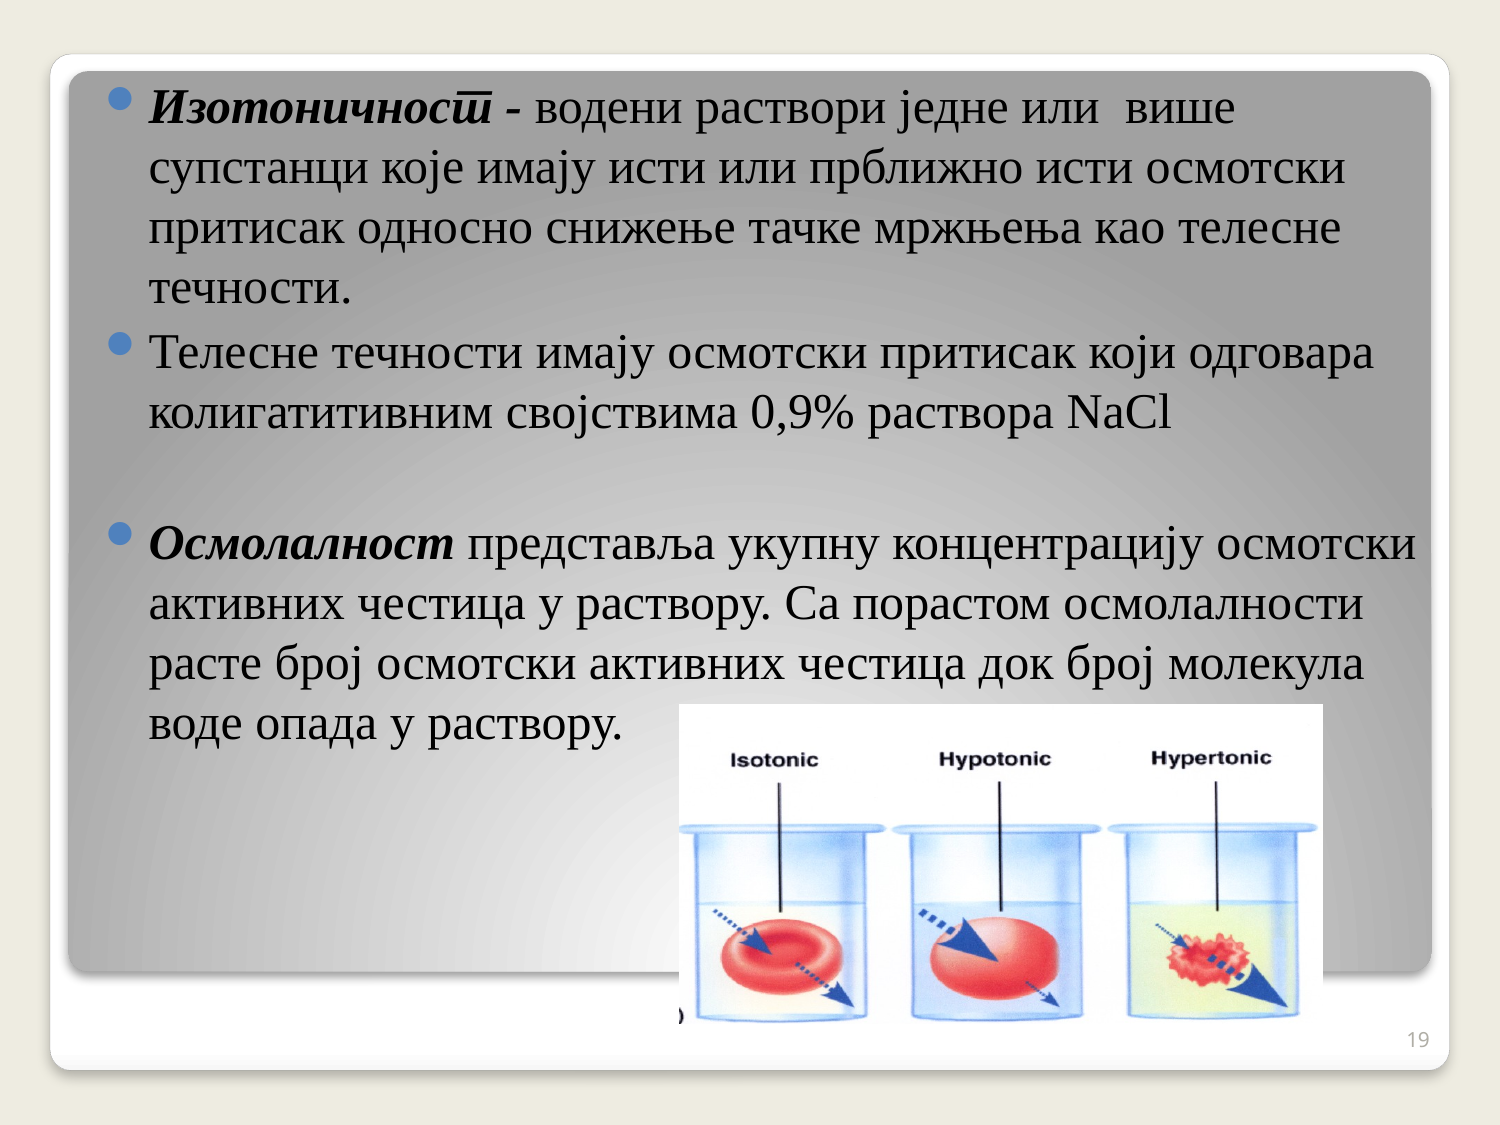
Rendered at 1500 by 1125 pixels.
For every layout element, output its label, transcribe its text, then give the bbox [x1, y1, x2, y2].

picture [678, 703, 1323, 1024]
slide_number 19 [1369, 1002, 1445, 1063]
list Изотоничност - водени раствори једне или више супстанци које имају исти или прближно исти осмотски притисак односно снижење тачке мржњења као телесне течности. Телесне течности имају осмотски притисак који одговара колигатитивним својствима 0,9% раствора NaCl Осмолалност представља укупну концентрацију осмотски активних честица у раствору. Са порастом осмолалности расте број осмотски активних честица док број молекула воде опада у раствору. [75, 58, 1434, 1063]
